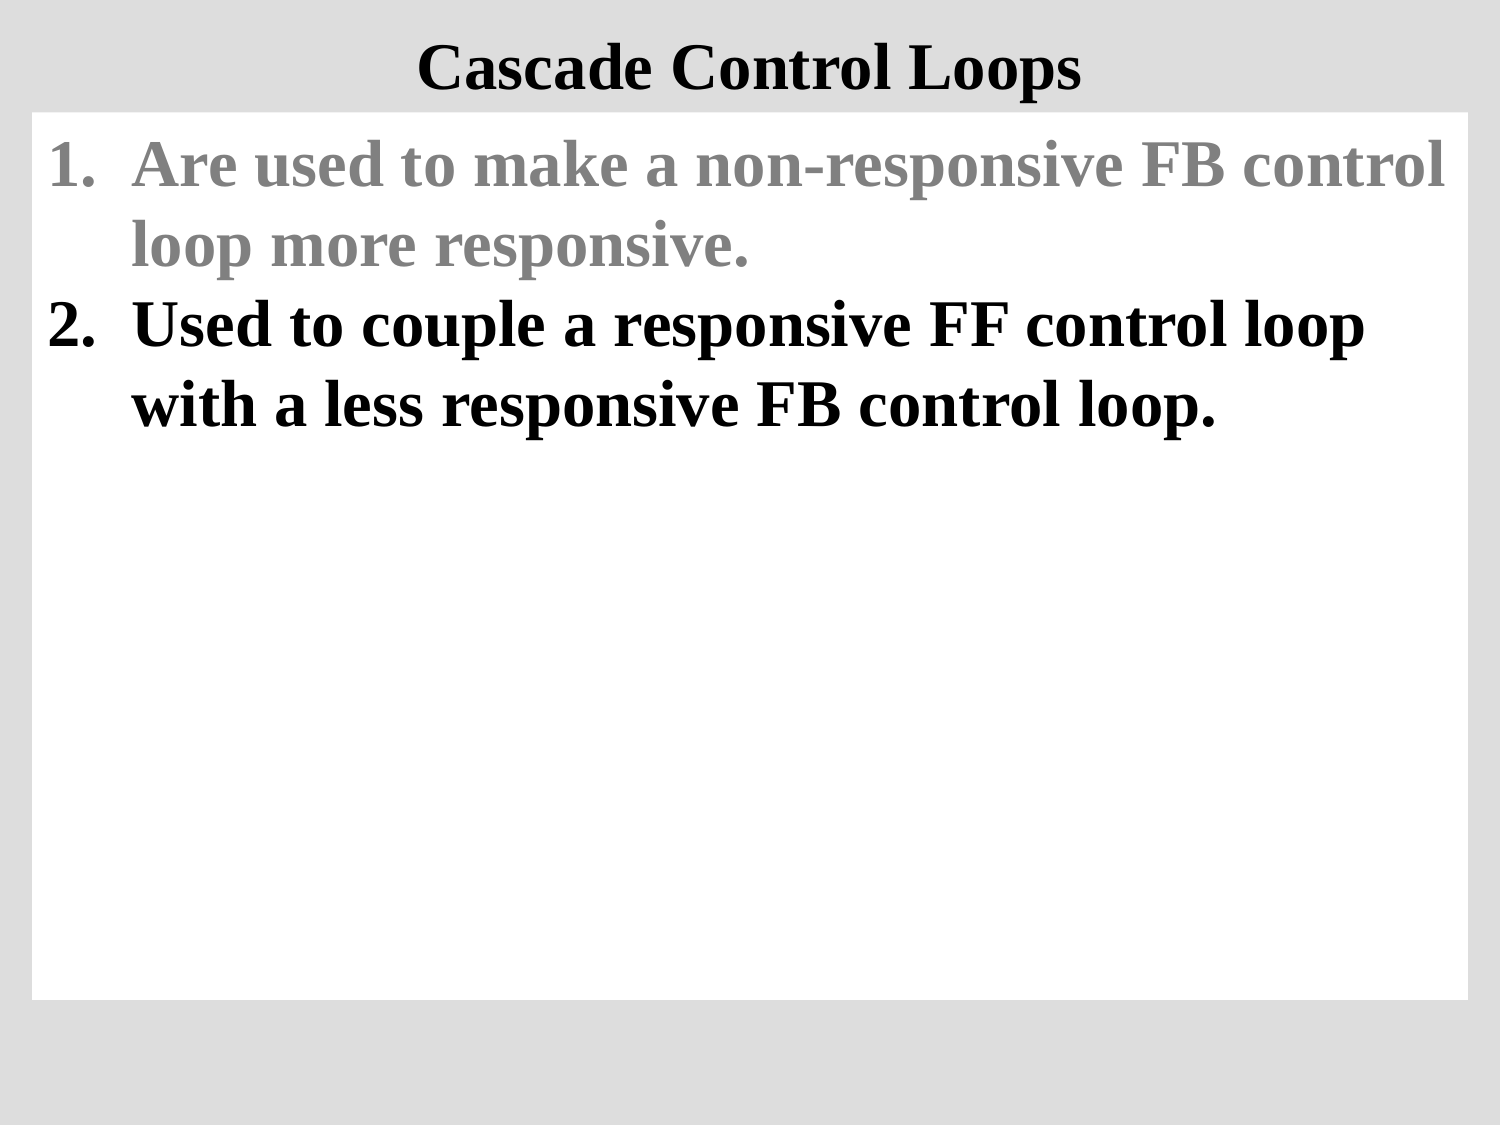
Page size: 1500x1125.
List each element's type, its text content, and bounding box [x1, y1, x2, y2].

subtitle Are used to make a non-responsive FB control loop more responsive. Used to couple a responsive FF control loop with a less responsive FB control loop. [32, 112, 1468, 1000]
title Cascade Control Loops [43, 12, 1457, 112]
